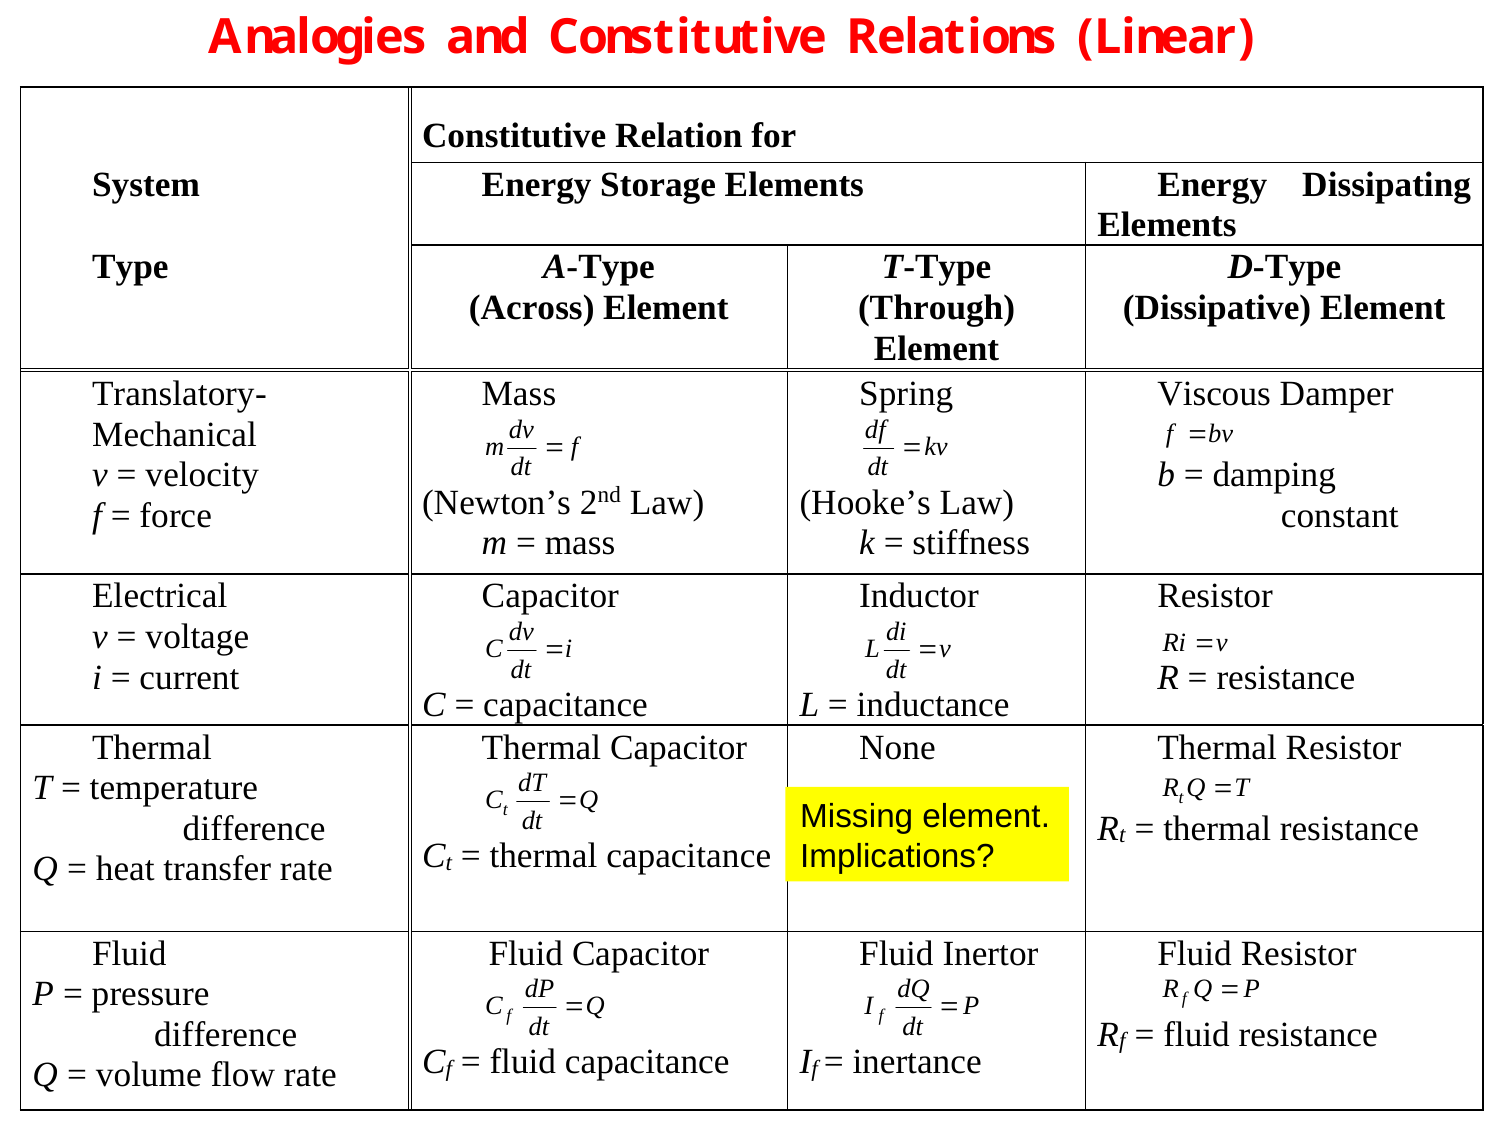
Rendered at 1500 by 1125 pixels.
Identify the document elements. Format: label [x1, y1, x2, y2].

text_box [0, 0, 1500, 1125]
